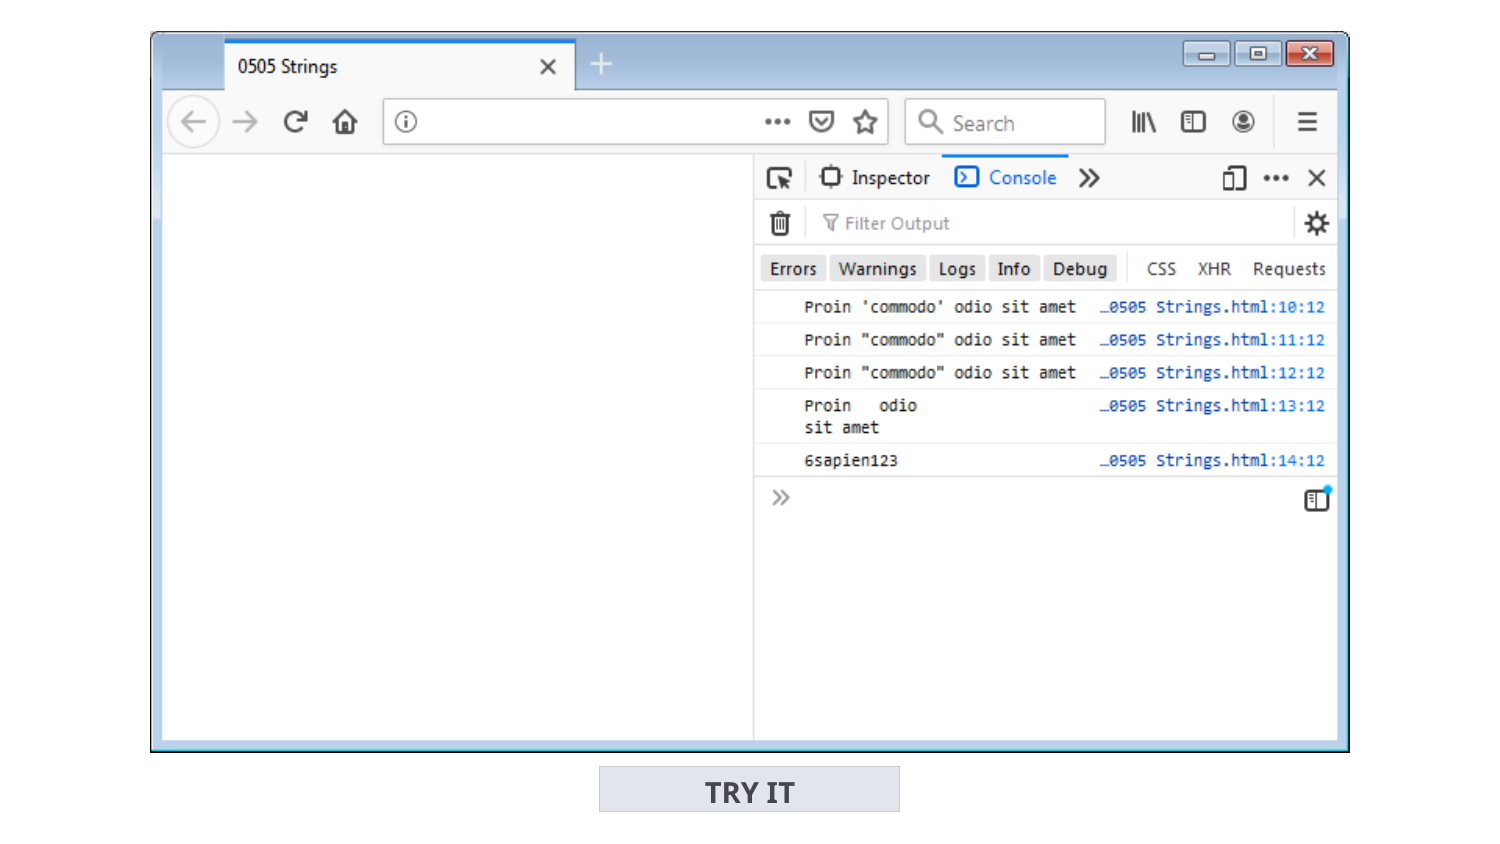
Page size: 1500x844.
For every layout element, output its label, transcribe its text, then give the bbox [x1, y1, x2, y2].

text_box TRY IT [599, 766, 900, 812]
picture [149, 31, 1351, 753]
